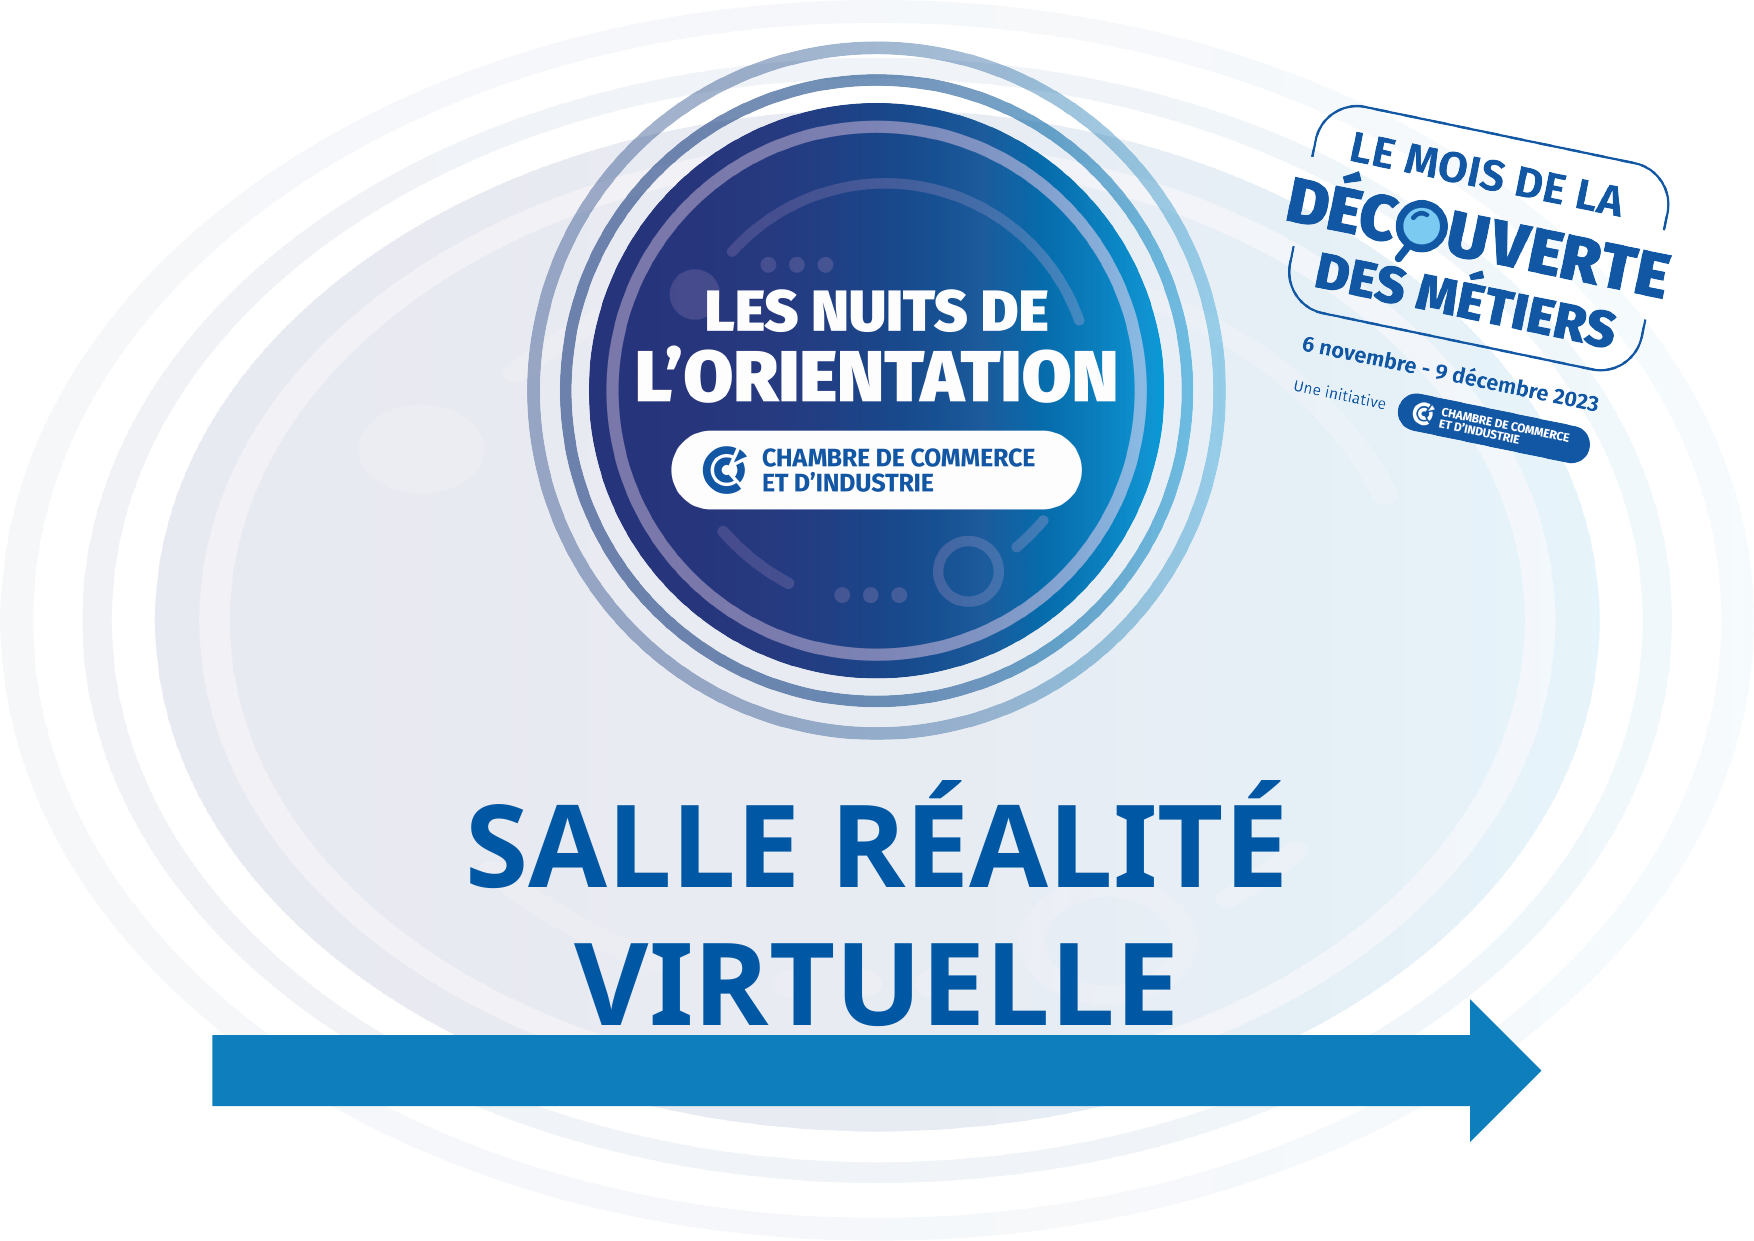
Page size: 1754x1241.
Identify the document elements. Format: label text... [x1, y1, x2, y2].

text_box [211, 1056, 1543, 1145]
text_box SALLE RÉALITÉ VIRTUELLE [168, 765, 1586, 1056]
picture [527, 41, 1227, 740]
picture [1250, 95, 1688, 474]
